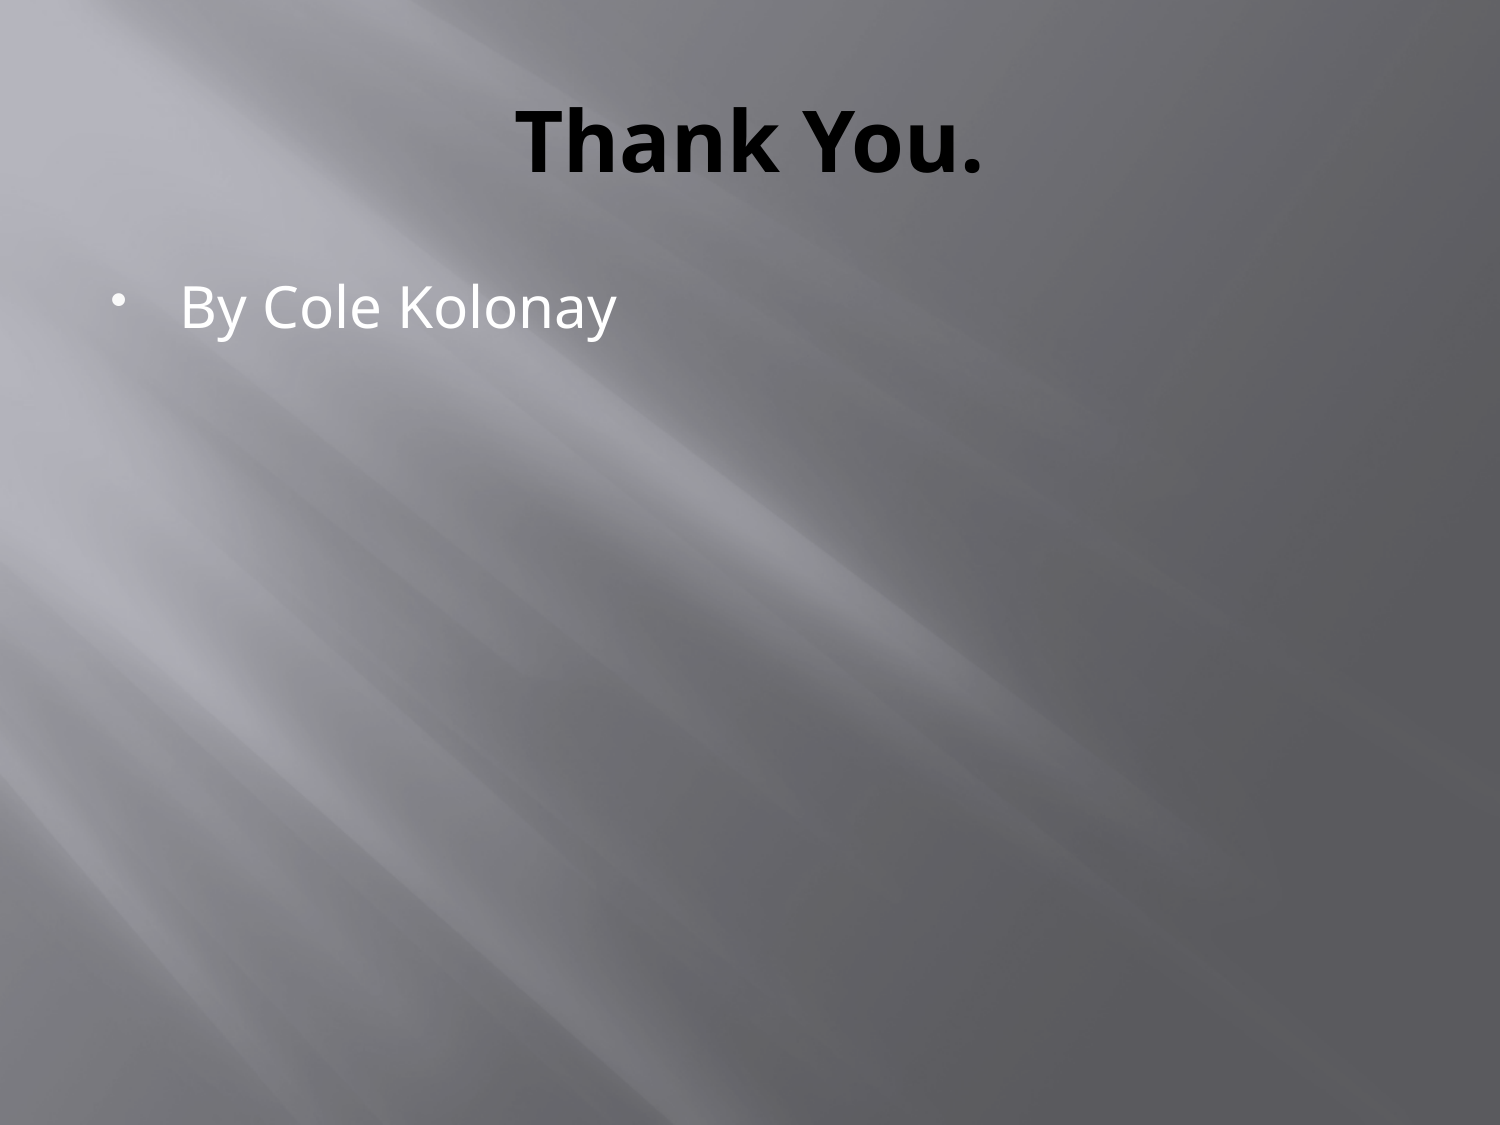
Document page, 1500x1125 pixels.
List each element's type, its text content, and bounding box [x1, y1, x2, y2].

list By Cole Kolonay [75, 262, 1425, 1035]
title Thank You. [75, 45, 1425, 233]
